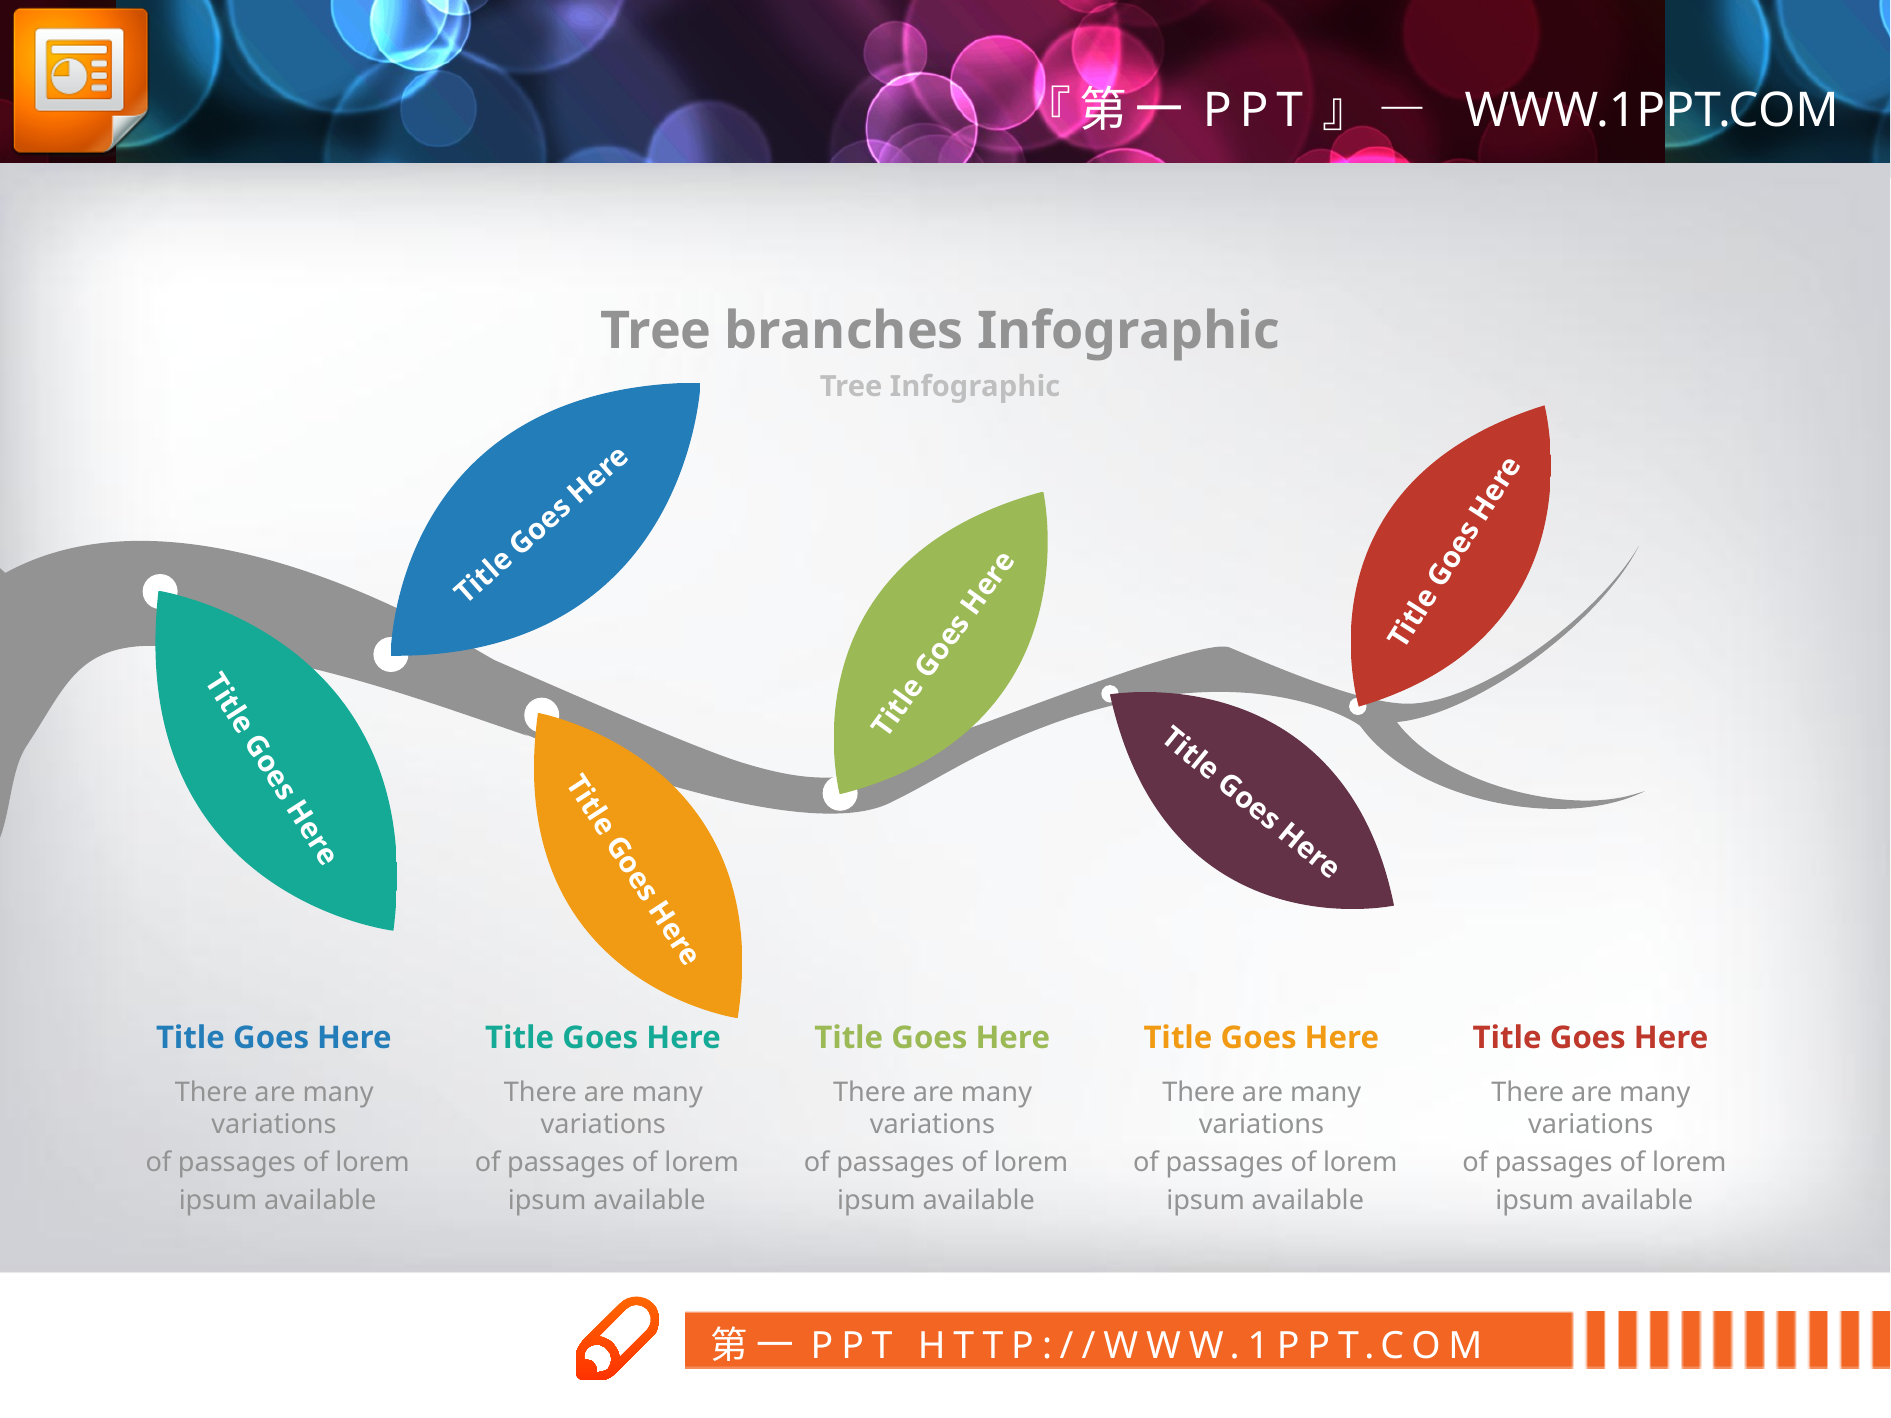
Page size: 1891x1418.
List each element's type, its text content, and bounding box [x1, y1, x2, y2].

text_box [121, 1016, 428, 1217]
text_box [861, 459, 1021, 826]
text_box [1437, 1016, 1744, 1217]
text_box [450, 1016, 757, 1217]
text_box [338, 429, 752, 609]
text_box [1349, 698, 1367, 716]
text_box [558, 683, 717, 1014]
picture [0, 0, 1891, 1275]
text_box [822, 776, 856, 811]
picture [1187, 692, 1354, 723]
text_box [1533, 546, 1639, 660]
text_box [142, 574, 178, 609]
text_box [1074, 723, 1429, 878]
text_box [373, 636, 409, 672]
text_box Tree Infographic [515, 363, 1366, 406]
text_box [1026, 646, 1369, 734]
picture [685, 1311, 1891, 1369]
text_box [722, 755, 856, 814]
text_box Tree branches Infographic [357, 291, 1524, 365]
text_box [779, 1016, 1086, 1217]
text_box [524, 697, 553, 732]
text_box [1108, 1016, 1415, 1217]
text_box [370, 618, 554, 739]
text_box [0, 540, 237, 838]
text_box [1101, 685, 1119, 703]
text_box [1433, 755, 1645, 809]
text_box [1374, 378, 1528, 733]
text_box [185, 554, 365, 968]
